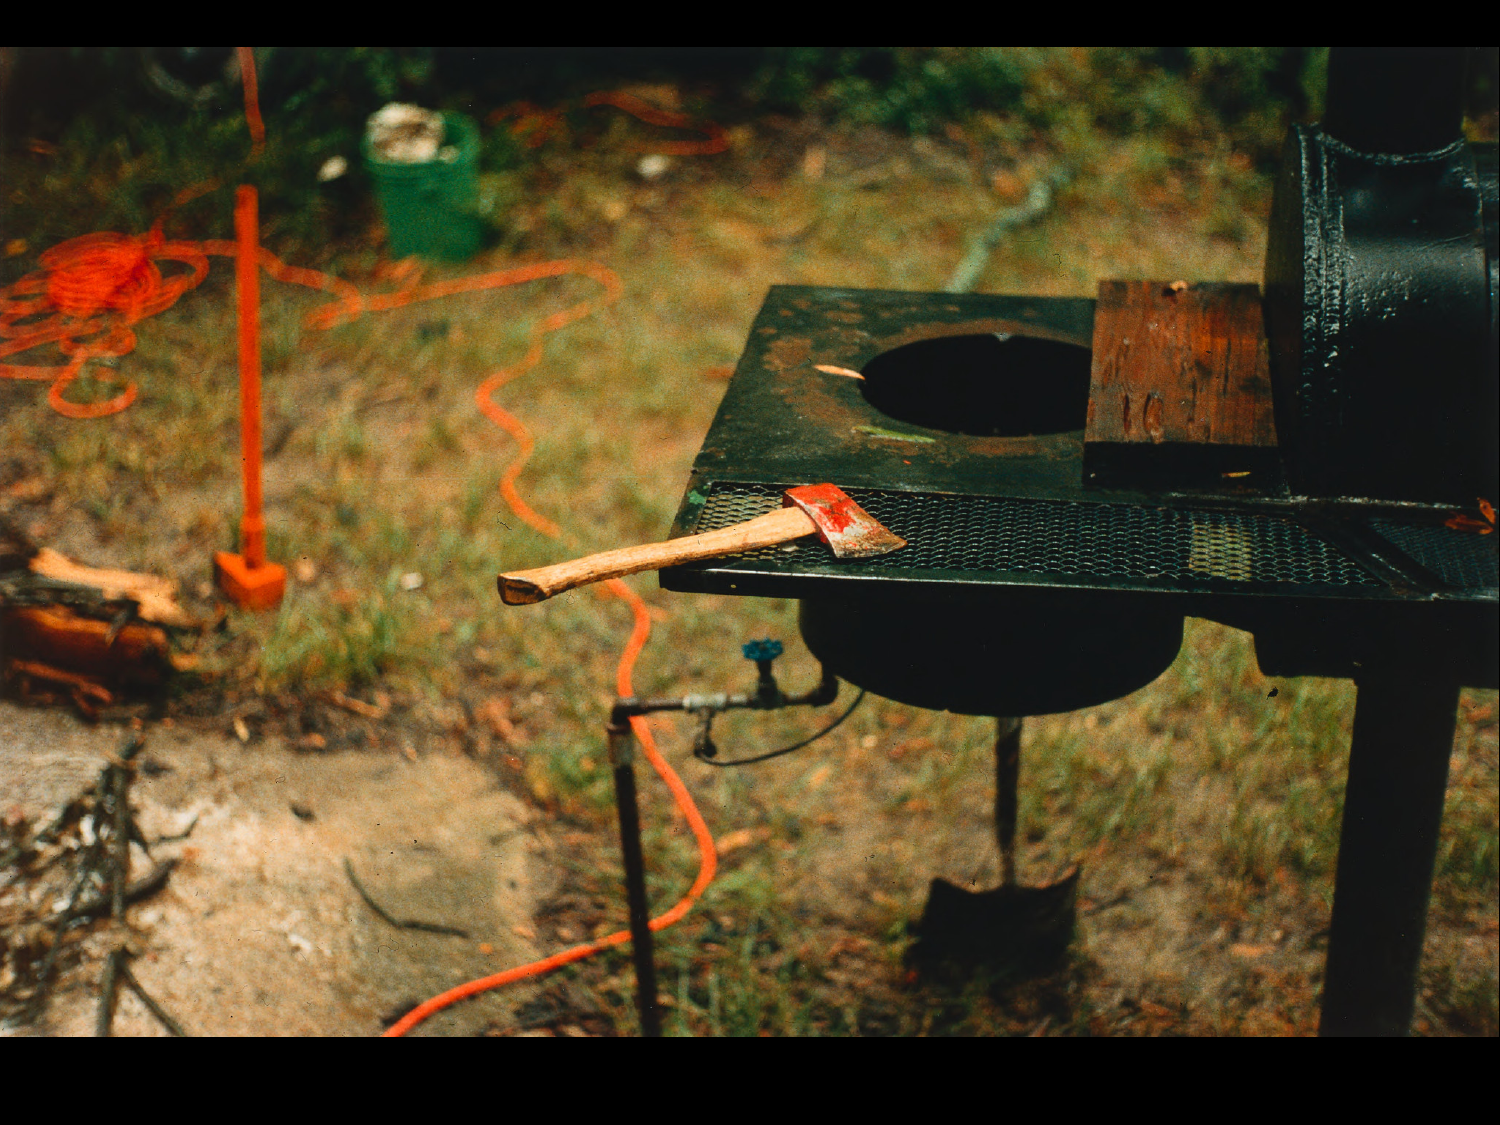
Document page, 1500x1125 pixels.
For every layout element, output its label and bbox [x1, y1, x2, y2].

picture [0, 46, 1499, 1037]
